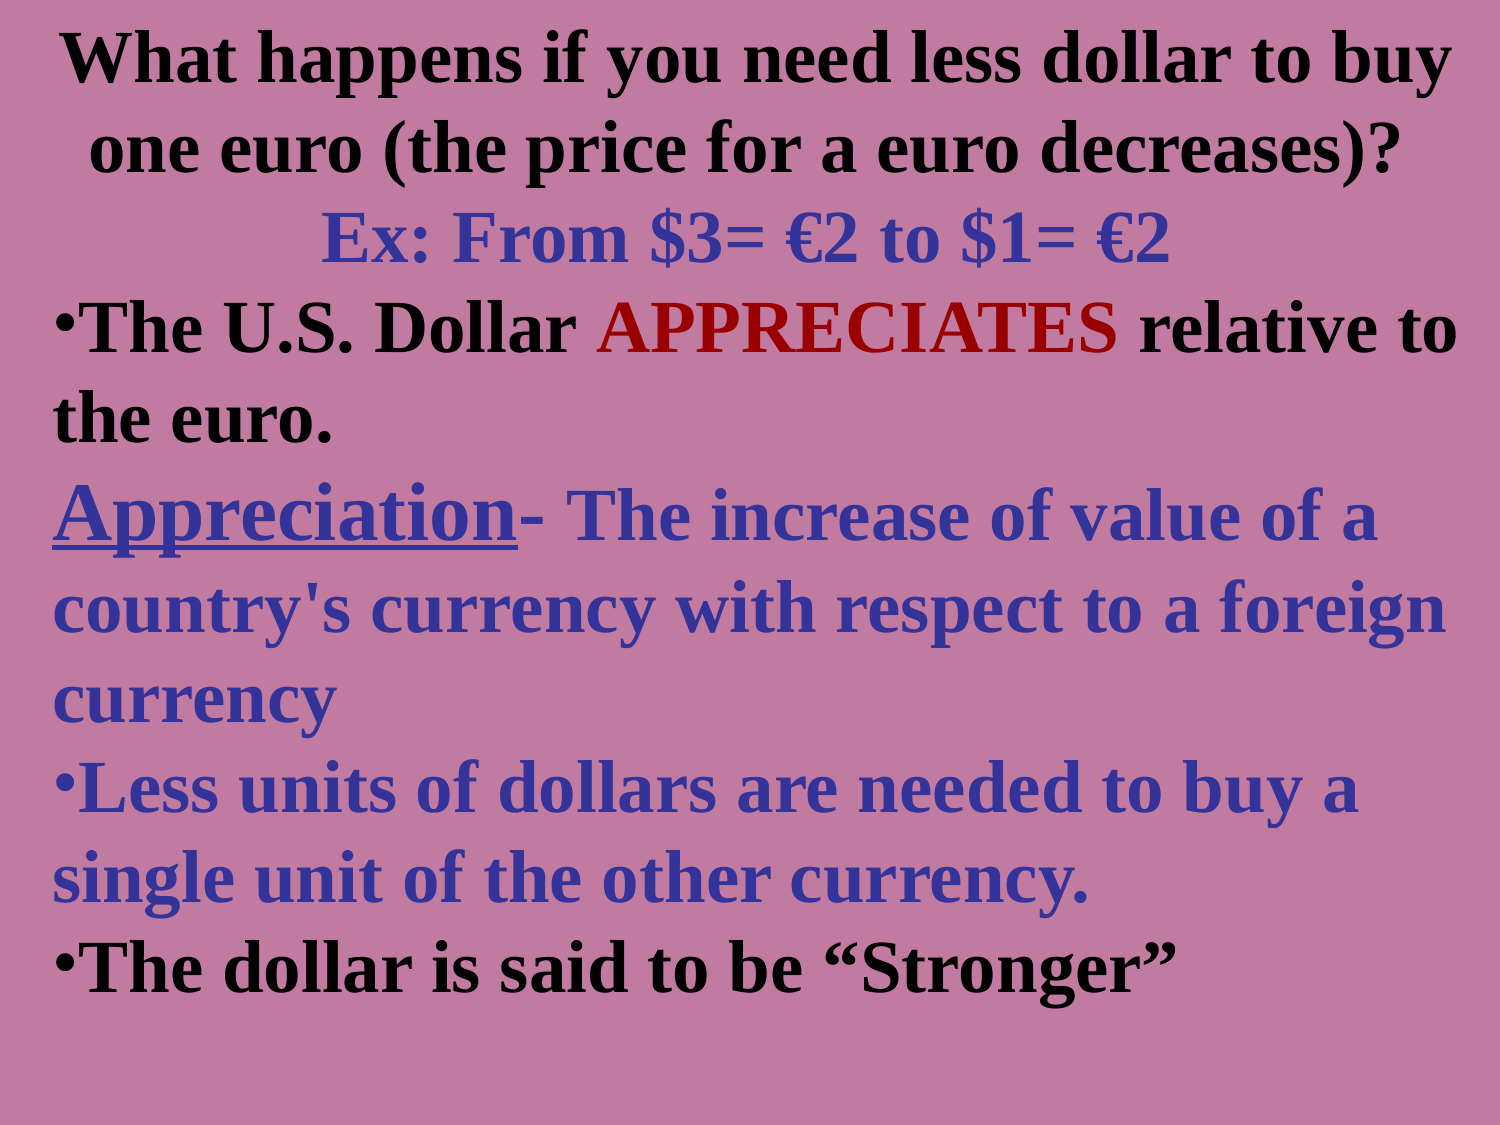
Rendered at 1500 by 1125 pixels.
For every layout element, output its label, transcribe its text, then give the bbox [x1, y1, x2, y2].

text_box What happens if you need less dollar to buy one euro (the price for a euro decreases)? Ex: From $3= €2 to $1= €2 The U.S. Dollar APPRECIATES relative to the euro. Appreciation- The increase of value of a country's currency with respect to a foreign currency Less units of dollars are needed to buy a single unit of the other currency. The dollar is said to be “Stronger” [37, 0, 1475, 1025]
